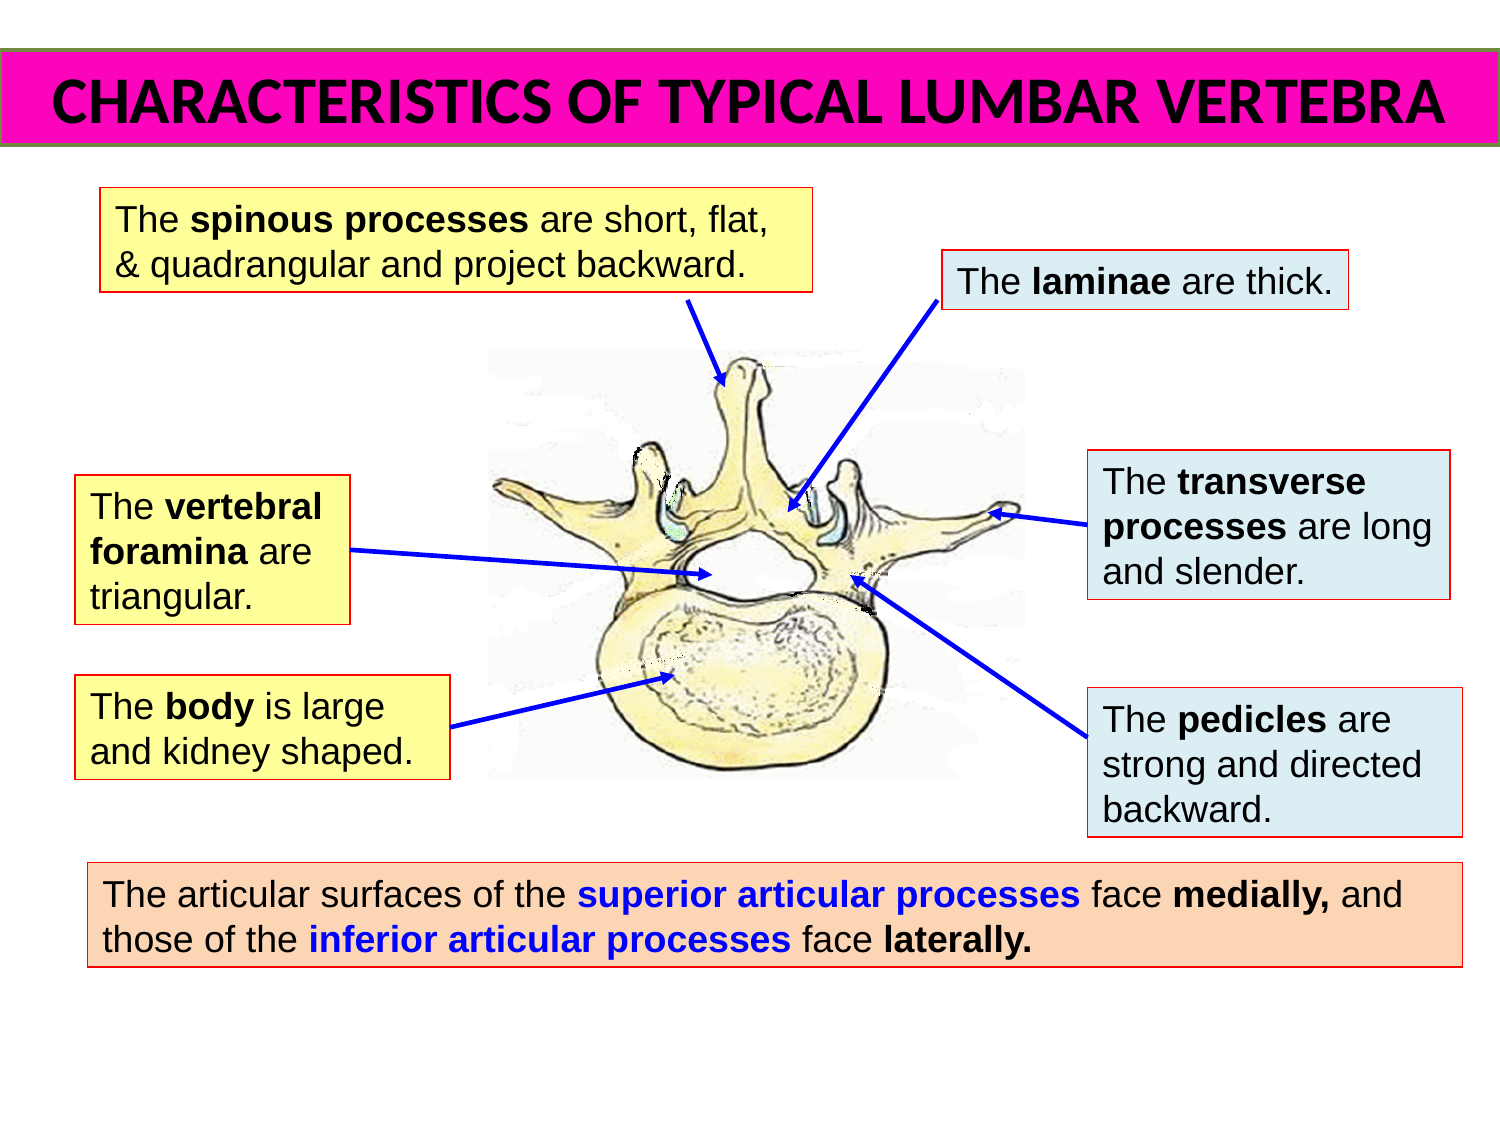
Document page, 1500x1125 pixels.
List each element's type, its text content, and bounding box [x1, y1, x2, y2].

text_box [449, 674, 676, 729]
picture [487, 349, 1026, 779]
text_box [849, 574, 1088, 738]
text_box The vertebral foramina are triangular. [75, 474, 350, 625]
text_box The transverse processes are long and slender. [1087, 449, 1450, 600]
text_box The articular surfaces of the superior articular processes face medially, and those of the inferior articular processes face laterally. [87, 862, 1463, 968]
text_box CHARACTERISTICS OF TYPICAL LUMBAR VERTEBRA [0, 48, 1500, 147]
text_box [349, 550, 713, 576]
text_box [787, 299, 938, 513]
text_box The spinous processes are short, flat, & quadrangular and project backward. [99, 187, 813, 293]
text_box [987, 512, 1088, 526]
text_box The laminae are thick. [941, 249, 1349, 310]
text_box The pedicles are strong and directed backward. [1087, 687, 1463, 838]
text_box The body is large and kidney shaped. [74, 674, 450, 780]
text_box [662, 324, 751, 363]
